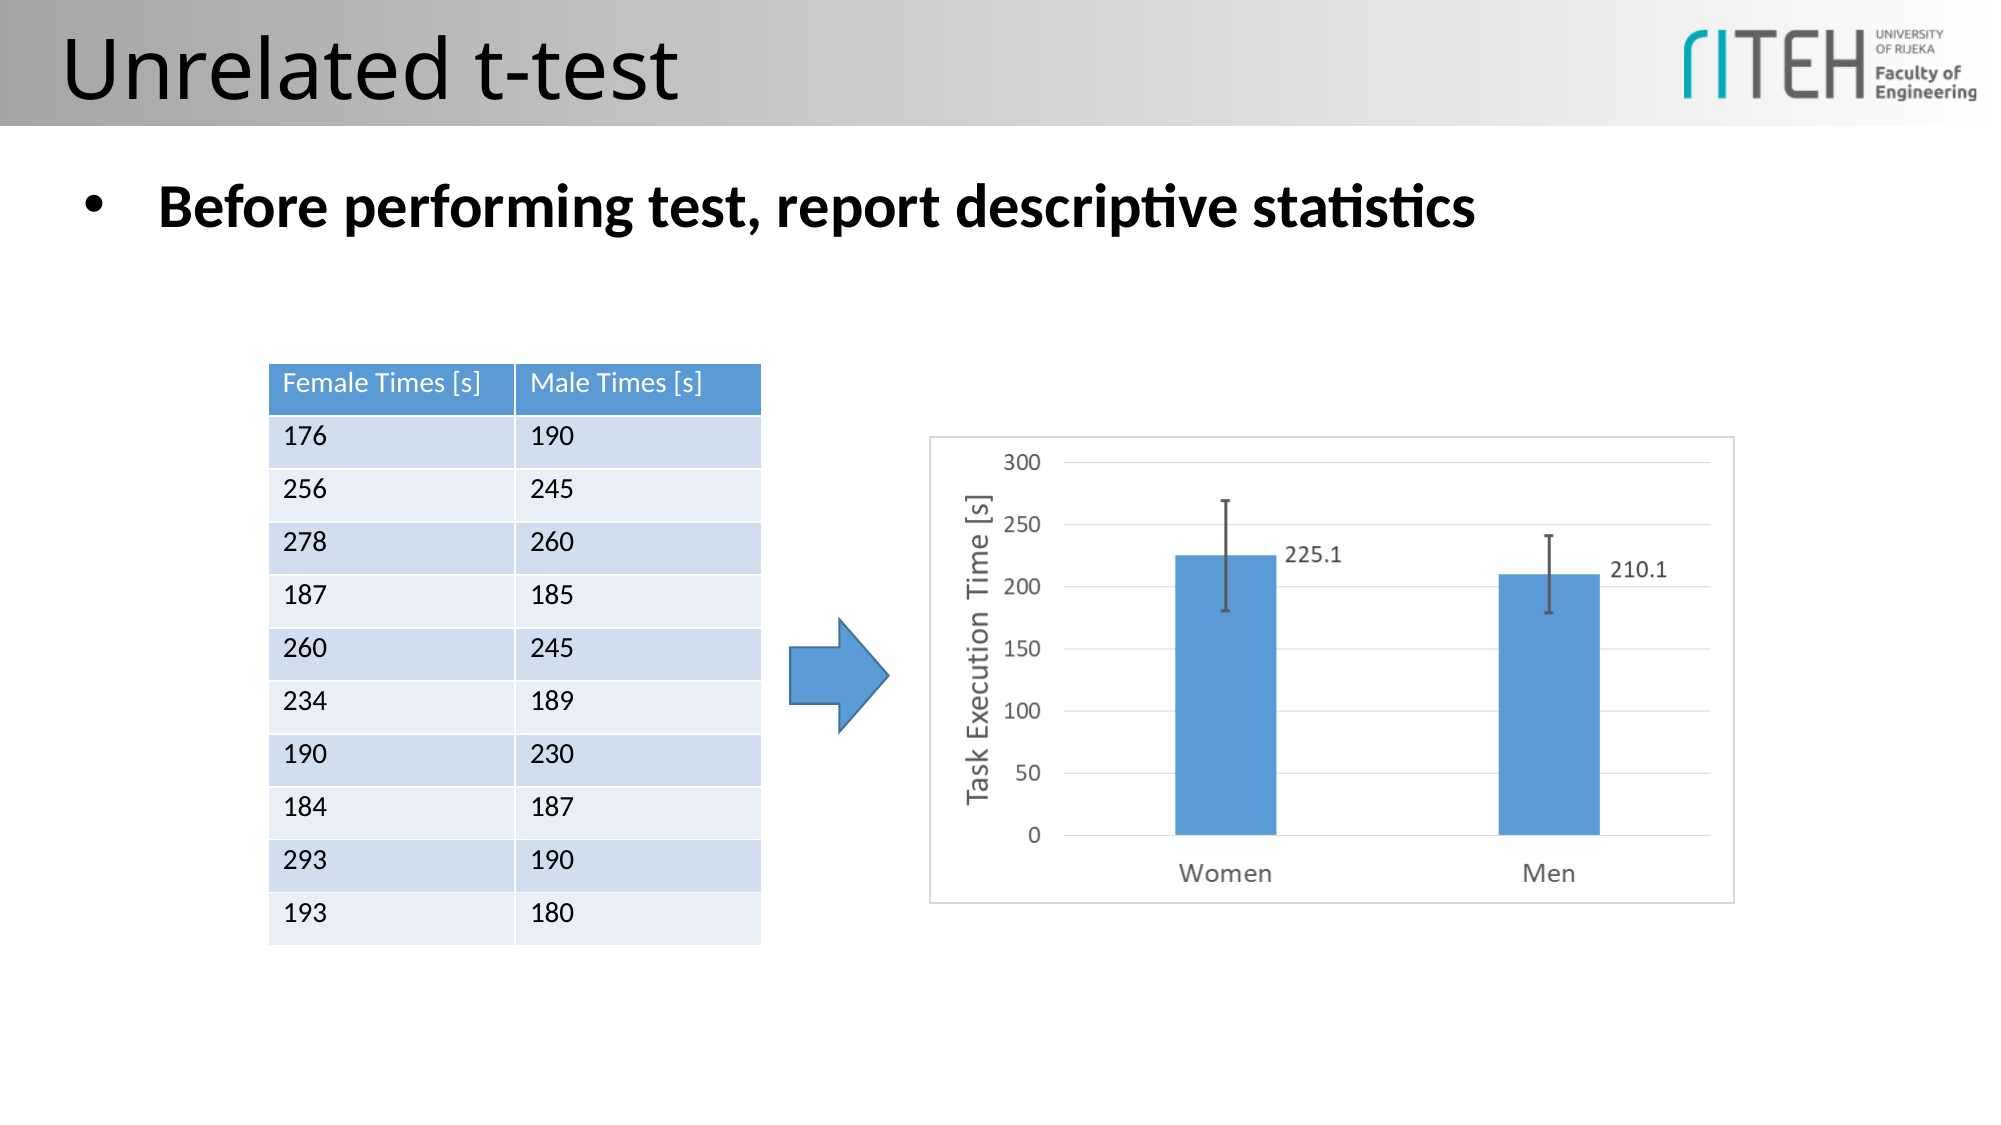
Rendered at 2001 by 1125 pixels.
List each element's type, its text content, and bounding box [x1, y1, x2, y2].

text_box Before performing test, report descriptive statistics [68, 158, 1932, 248]
table_cell 190 [516, 417, 761, 468]
table_cell 260 [516, 523, 761, 574]
table_cell 187 [269, 576, 514, 627]
table_cell 260 [269, 629, 514, 680]
text_box [0, 0, 2000, 127]
table_cell 190 [269, 735, 514, 786]
table_cell 230 [516, 735, 761, 786]
table_cell 245 [516, 470, 761, 521]
title Unrelated t-test [45, 20, 1601, 126]
table_cell 256 [269, 470, 514, 521]
table_cell 193 [269, 893, 514, 945]
text_box [789, 616, 890, 735]
table_cell 293 [269, 840, 514, 892]
table_cell 185 [516, 576, 761, 627]
table_cell 278 [269, 523, 514, 574]
table_cell 245 [516, 629, 761, 680]
table_header Male Times [s] [516, 364, 761, 415]
table_cell 184 [269, 788, 514, 839]
table_cell 176 [269, 417, 514, 468]
table_cell 190 [516, 840, 761, 892]
table_cell 189 [516, 682, 761, 733]
picture [1683, 20, 1977, 107]
picture [929, 436, 1735, 904]
table_cell 234 [269, 682, 514, 733]
table_cell 180 [516, 893, 761, 945]
table_cell 187 [516, 788, 761, 839]
table_header Female Times [s] [269, 364, 514, 415]
